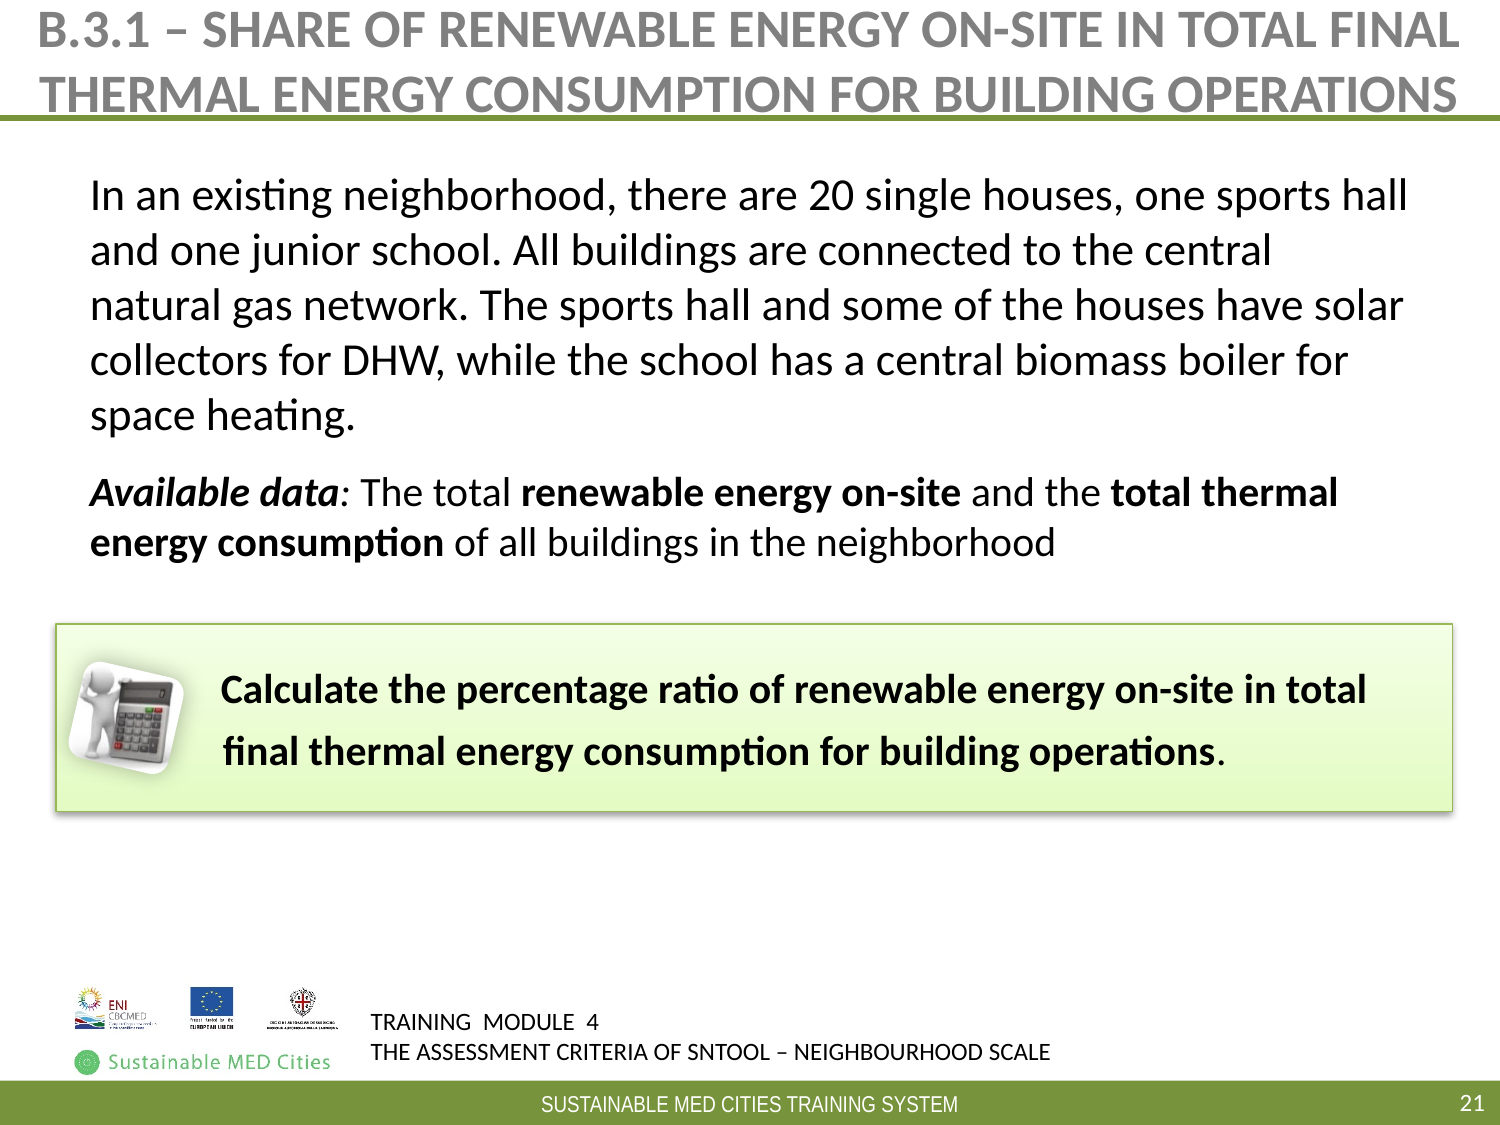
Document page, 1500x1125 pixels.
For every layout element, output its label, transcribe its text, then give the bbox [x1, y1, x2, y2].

picture [62, 978, 356, 1080]
title B.3.1 – SHARE OF RENEWABLE ENERGY ON-SITE IN TOTAL FINAL THERMAL ENERGY CONSUMPTION FOR BUILDING OPERATIONS [0, 0, 1500, 117]
list In an existing neighborhood, there are 20 single houses, one sports hall and one junior school. All buildings are connected to the central natural gas network. The sports hall and some of the houses have solar collectors for DHW, while the school has a central biomass boiler for space heating. Available data: The total renewable energy on-site and the total thermal energy consumption of all buildings in the neighborhood [75, 157, 1426, 531]
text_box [55, 623, 1453, 812]
slide_number 21 [1149, 1078, 1500, 1125]
